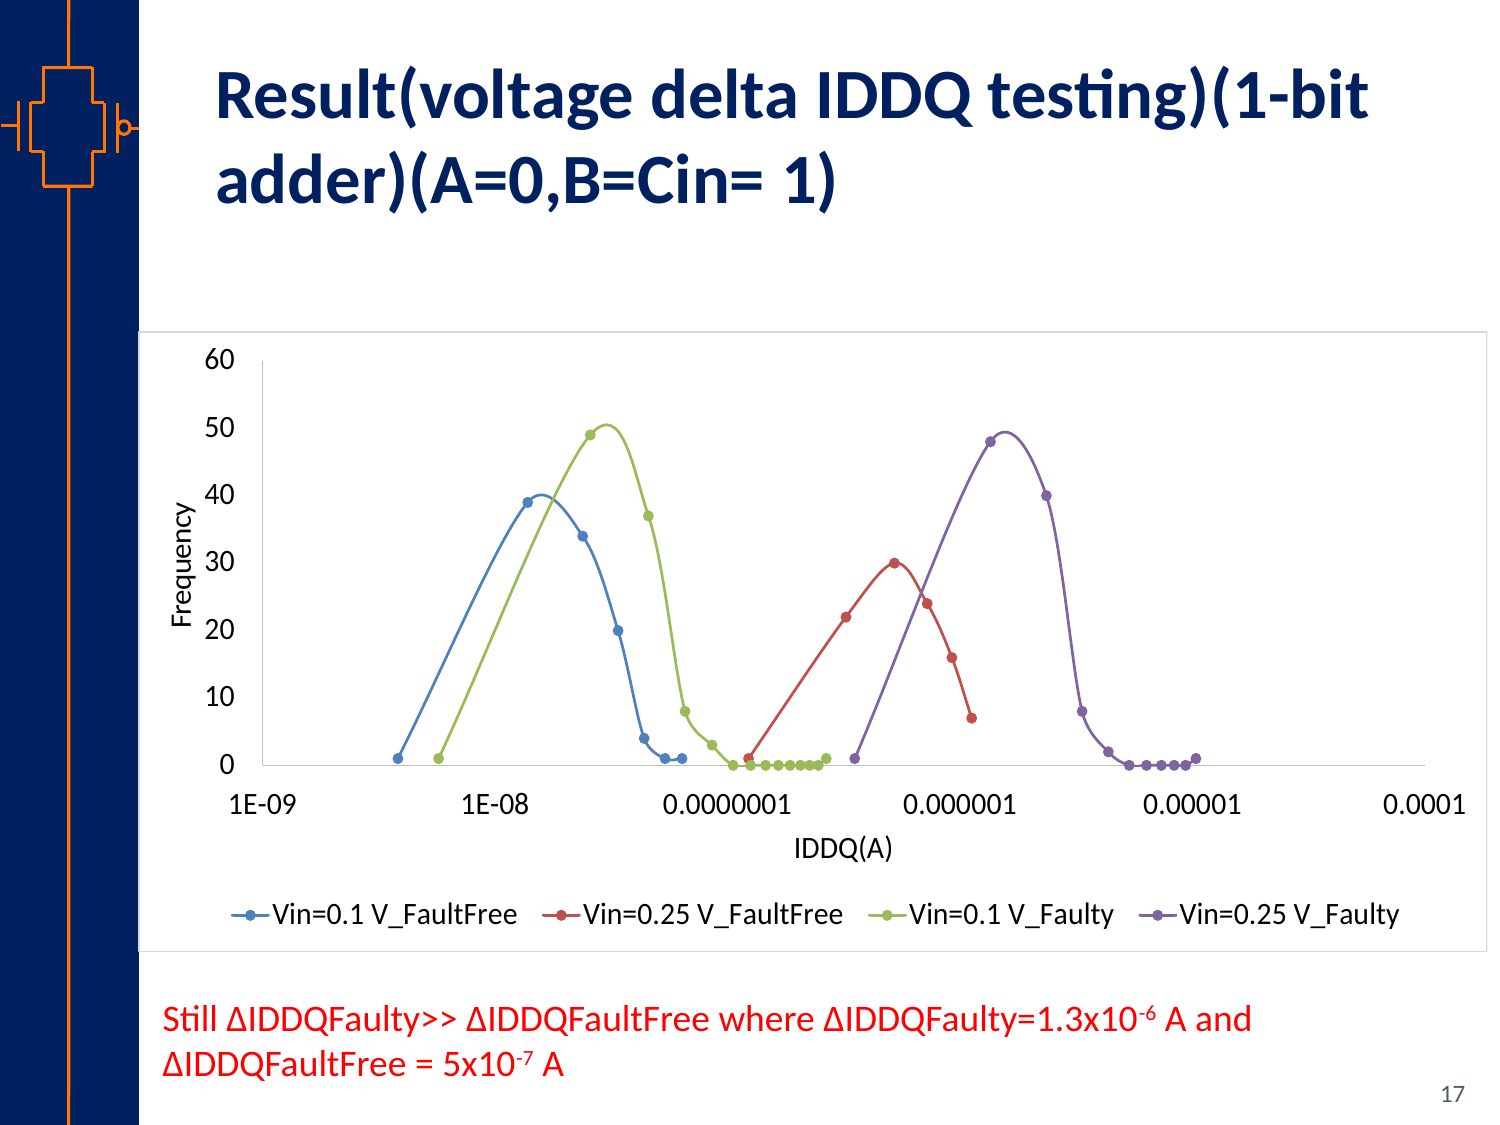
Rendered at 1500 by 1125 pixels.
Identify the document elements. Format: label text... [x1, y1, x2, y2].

text_box Still ∆IDDQFaulty>> ∆IDDQFaultFree where ∆IDDQFaulty=1.3x10-6 A and ∆IDDQFaultFree = 5x10-7 A [147, 986, 1425, 1092]
slide_number 17 [1425, 1062, 1488, 1123]
picture [137, 331, 1488, 953]
title Result(voltage delta IDDQ testing)(1-bit adder)(A=0,B=Cin= 1) [200, 37, 1453, 225]
